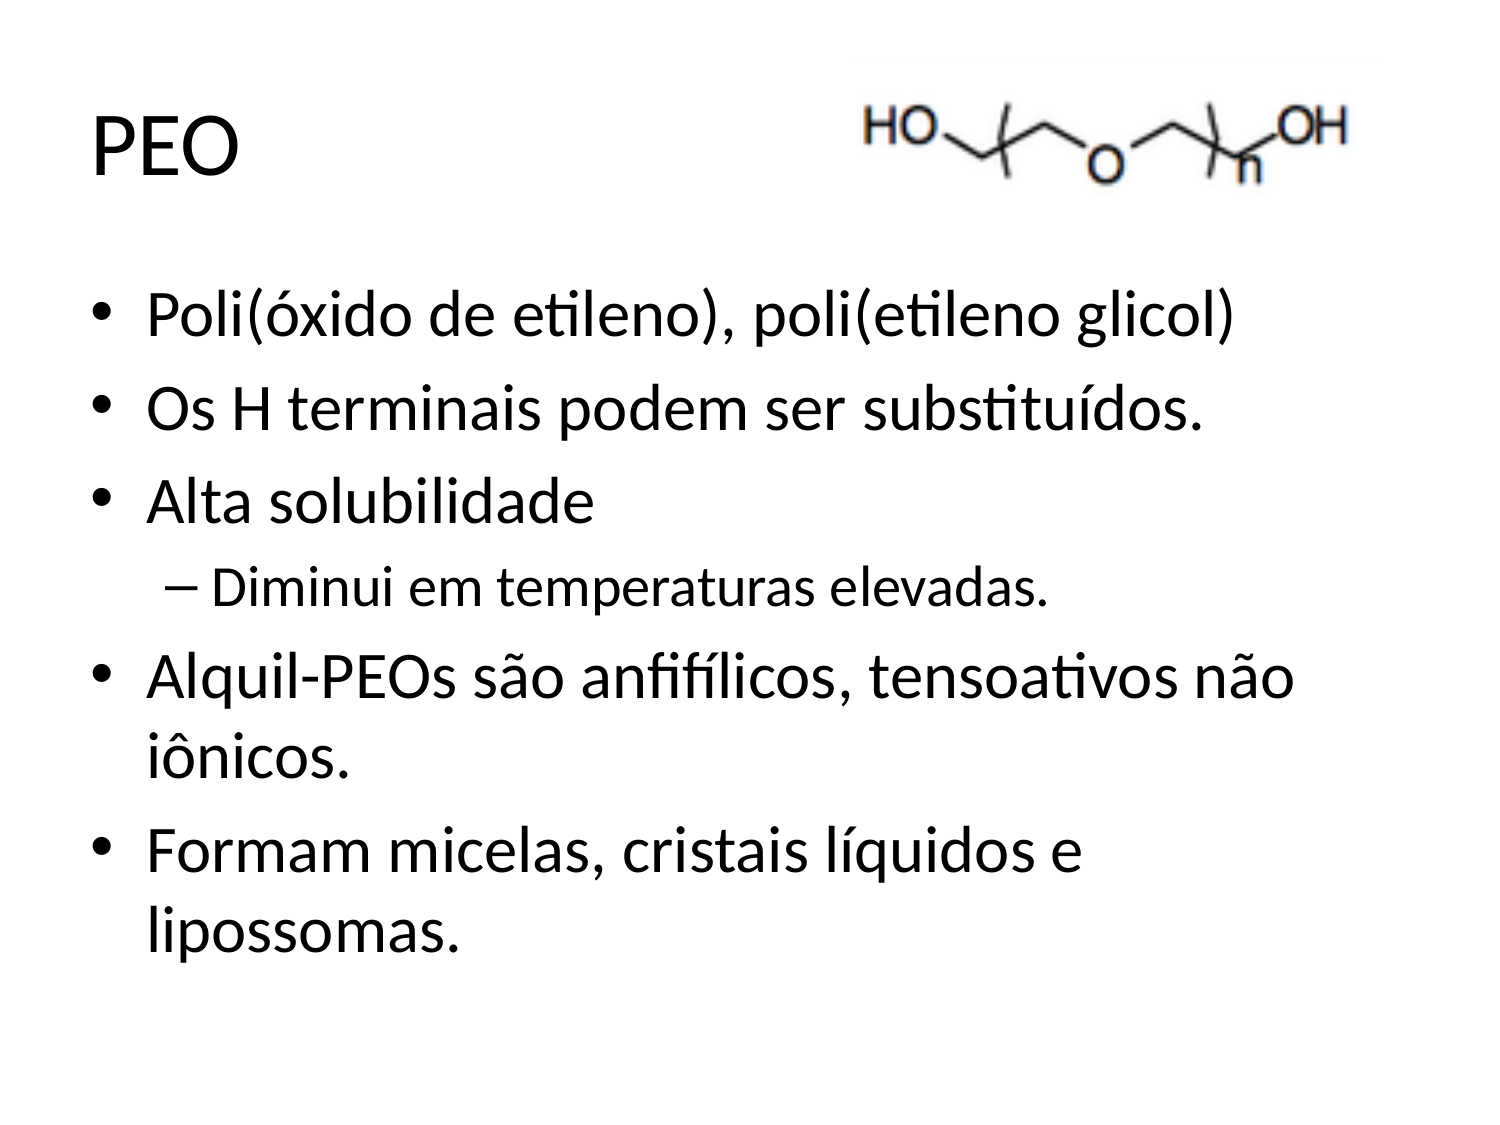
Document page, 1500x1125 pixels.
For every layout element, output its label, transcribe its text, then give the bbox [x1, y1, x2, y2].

list Poli(óxido de etileno), poli(etileno glicol) Os H terminais podem ser substituídos. Alta solubilidade Diminui em temperaturas elevadas. Alquil-PEOs são anfifílicos, tensoativos não iônicos. Formam micelas, cristais líquidos e lipossomas. [75, 262, 1425, 1005]
picture [854, 60, 1381, 233]
title PEO [75, 45, 1425, 233]
